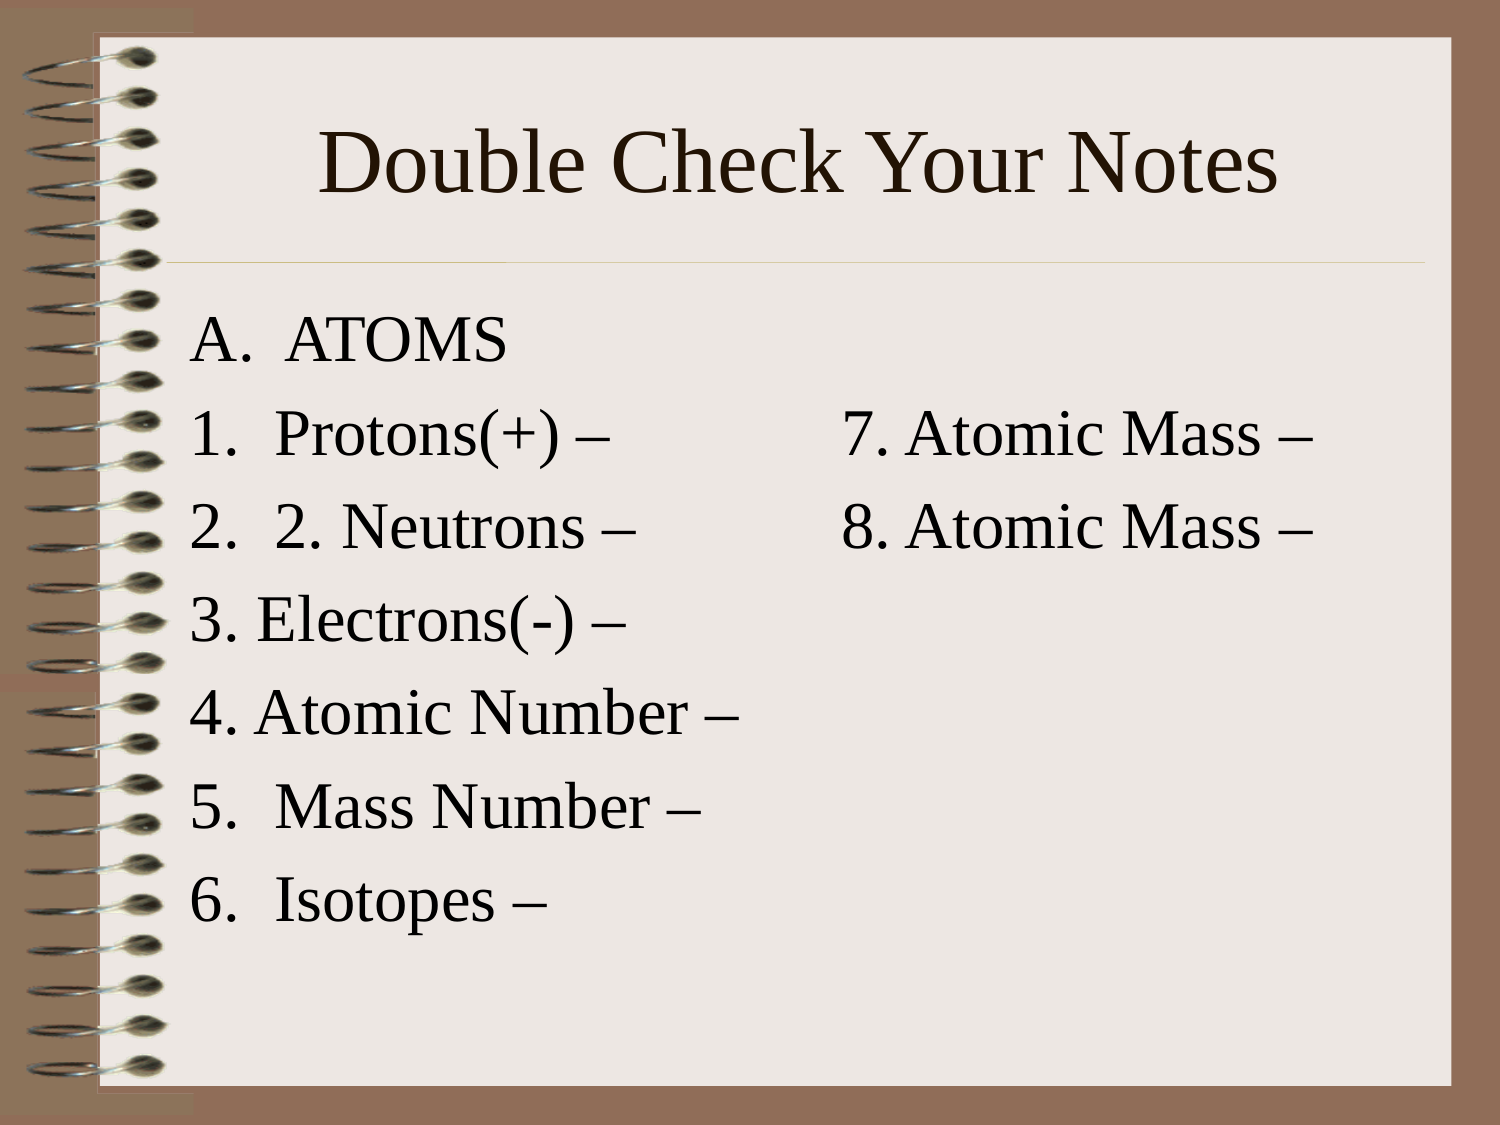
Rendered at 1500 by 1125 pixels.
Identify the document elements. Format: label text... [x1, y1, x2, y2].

list A. ATOMS Protons(+) – 7. Atomic Mass – 2. Neutrons – 8. Atomic Mass – 3. Electrons(-) – 4. Atomic Number – Mass Number – Isotopes – [174, 287, 1426, 963]
title Double Check Your Notes [174, 62, 1426, 251]
picture [0, 692, 194, 1115]
picture [0, 8, 194, 674]
